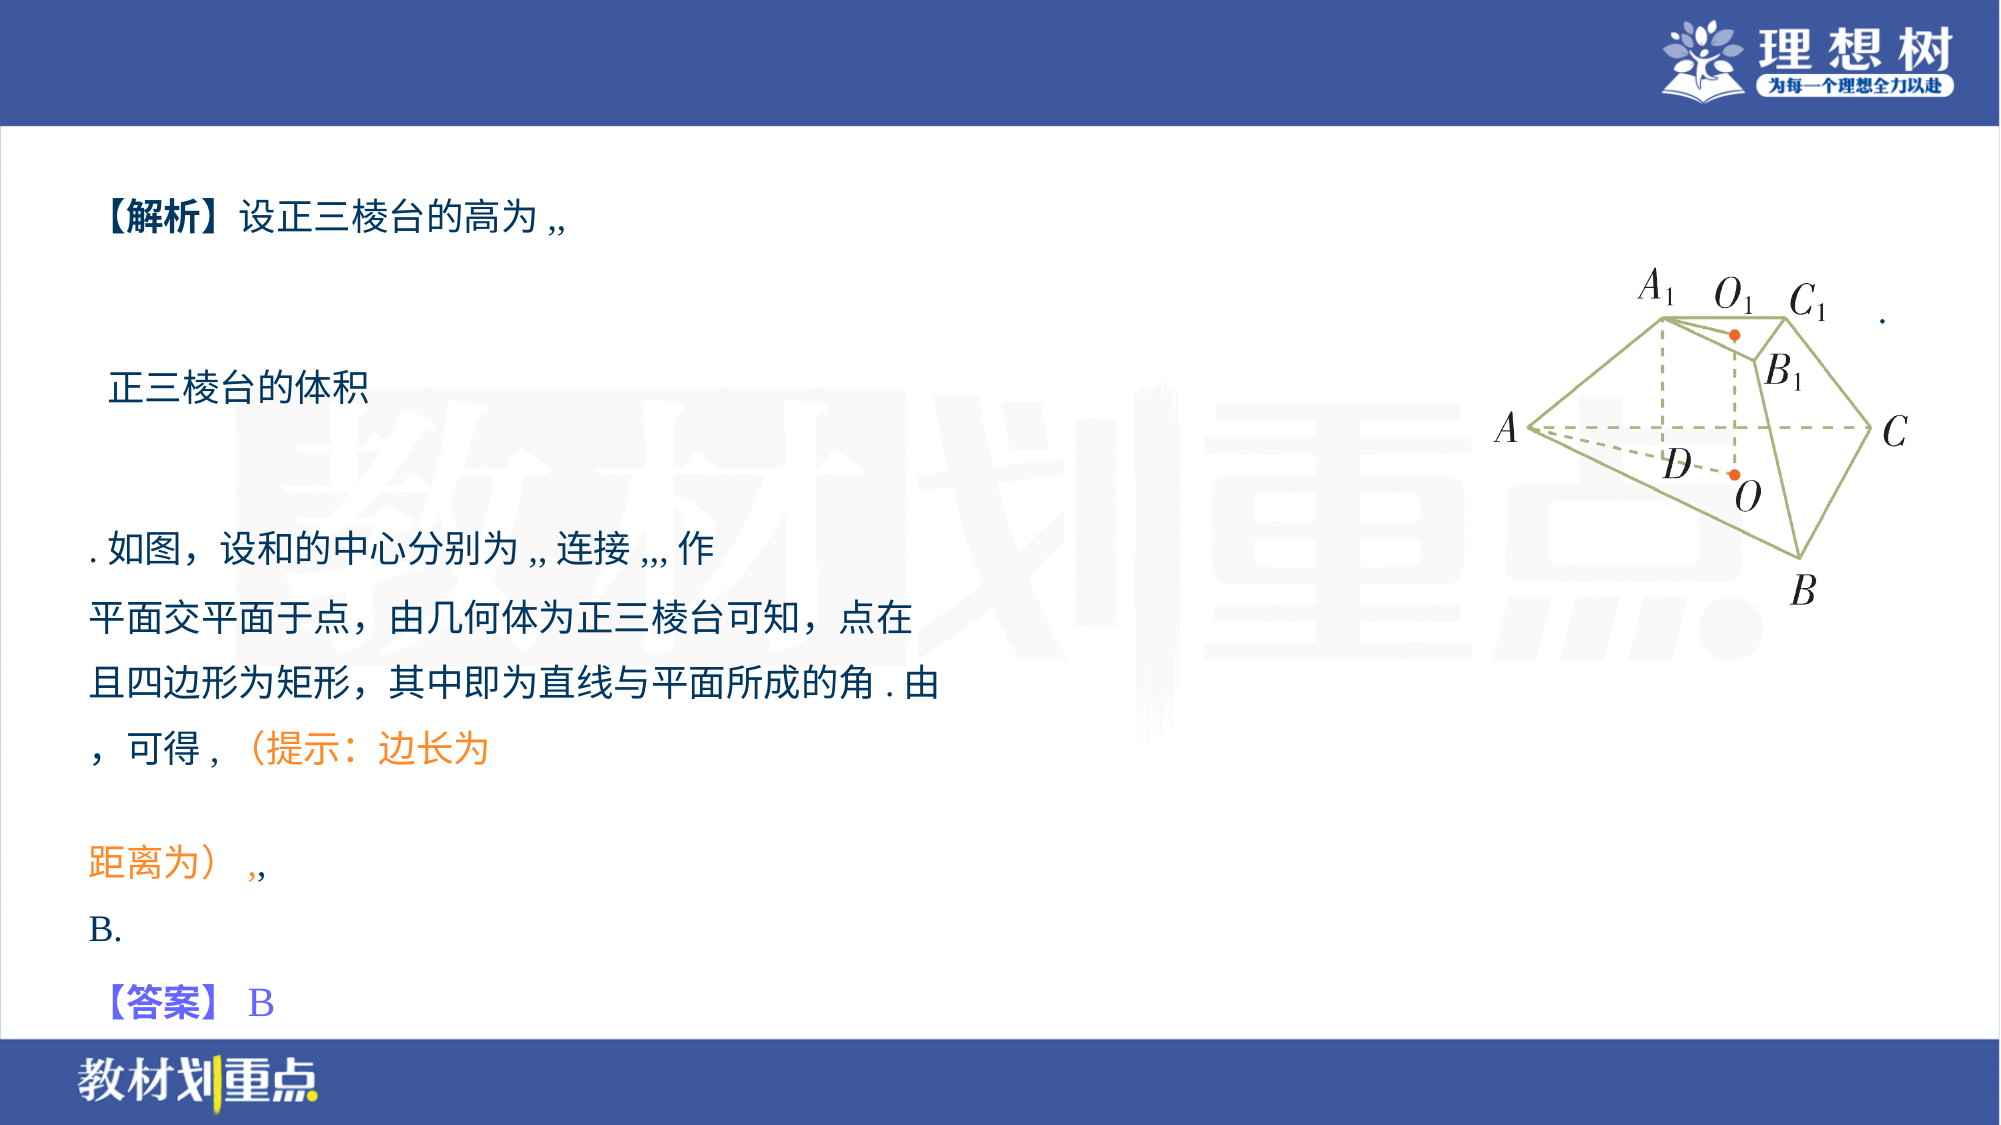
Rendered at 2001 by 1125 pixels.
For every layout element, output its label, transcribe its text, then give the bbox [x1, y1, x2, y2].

picture [0, 0, 2000, 1125]
text_box 【答案】B [88, 949, 1911, 1017]
